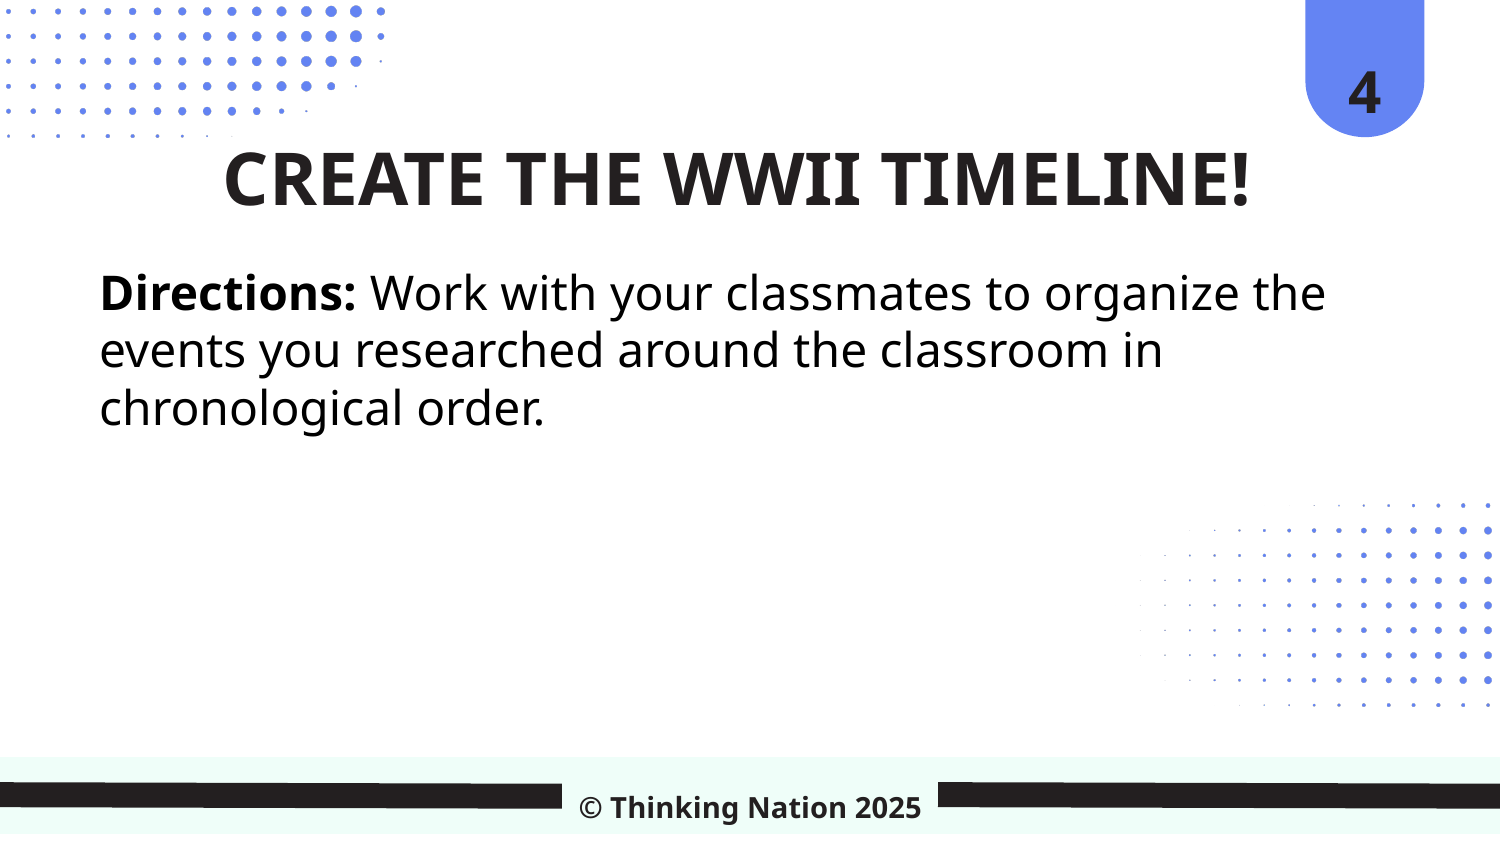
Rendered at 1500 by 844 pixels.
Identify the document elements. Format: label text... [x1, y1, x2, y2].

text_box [1300, 0, 1430, 138]
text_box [0, 756, 1500, 835]
text_box CREATE THE WWII TIMELINE! [197, 97, 1279, 220]
text_box [1115, 503, 1500, 708]
text_box [0, 0, 385, 138]
text_box Directions: Work with your classmates to organize the events you researched around the classroom in chronological order. [99, 262, 1376, 436]
